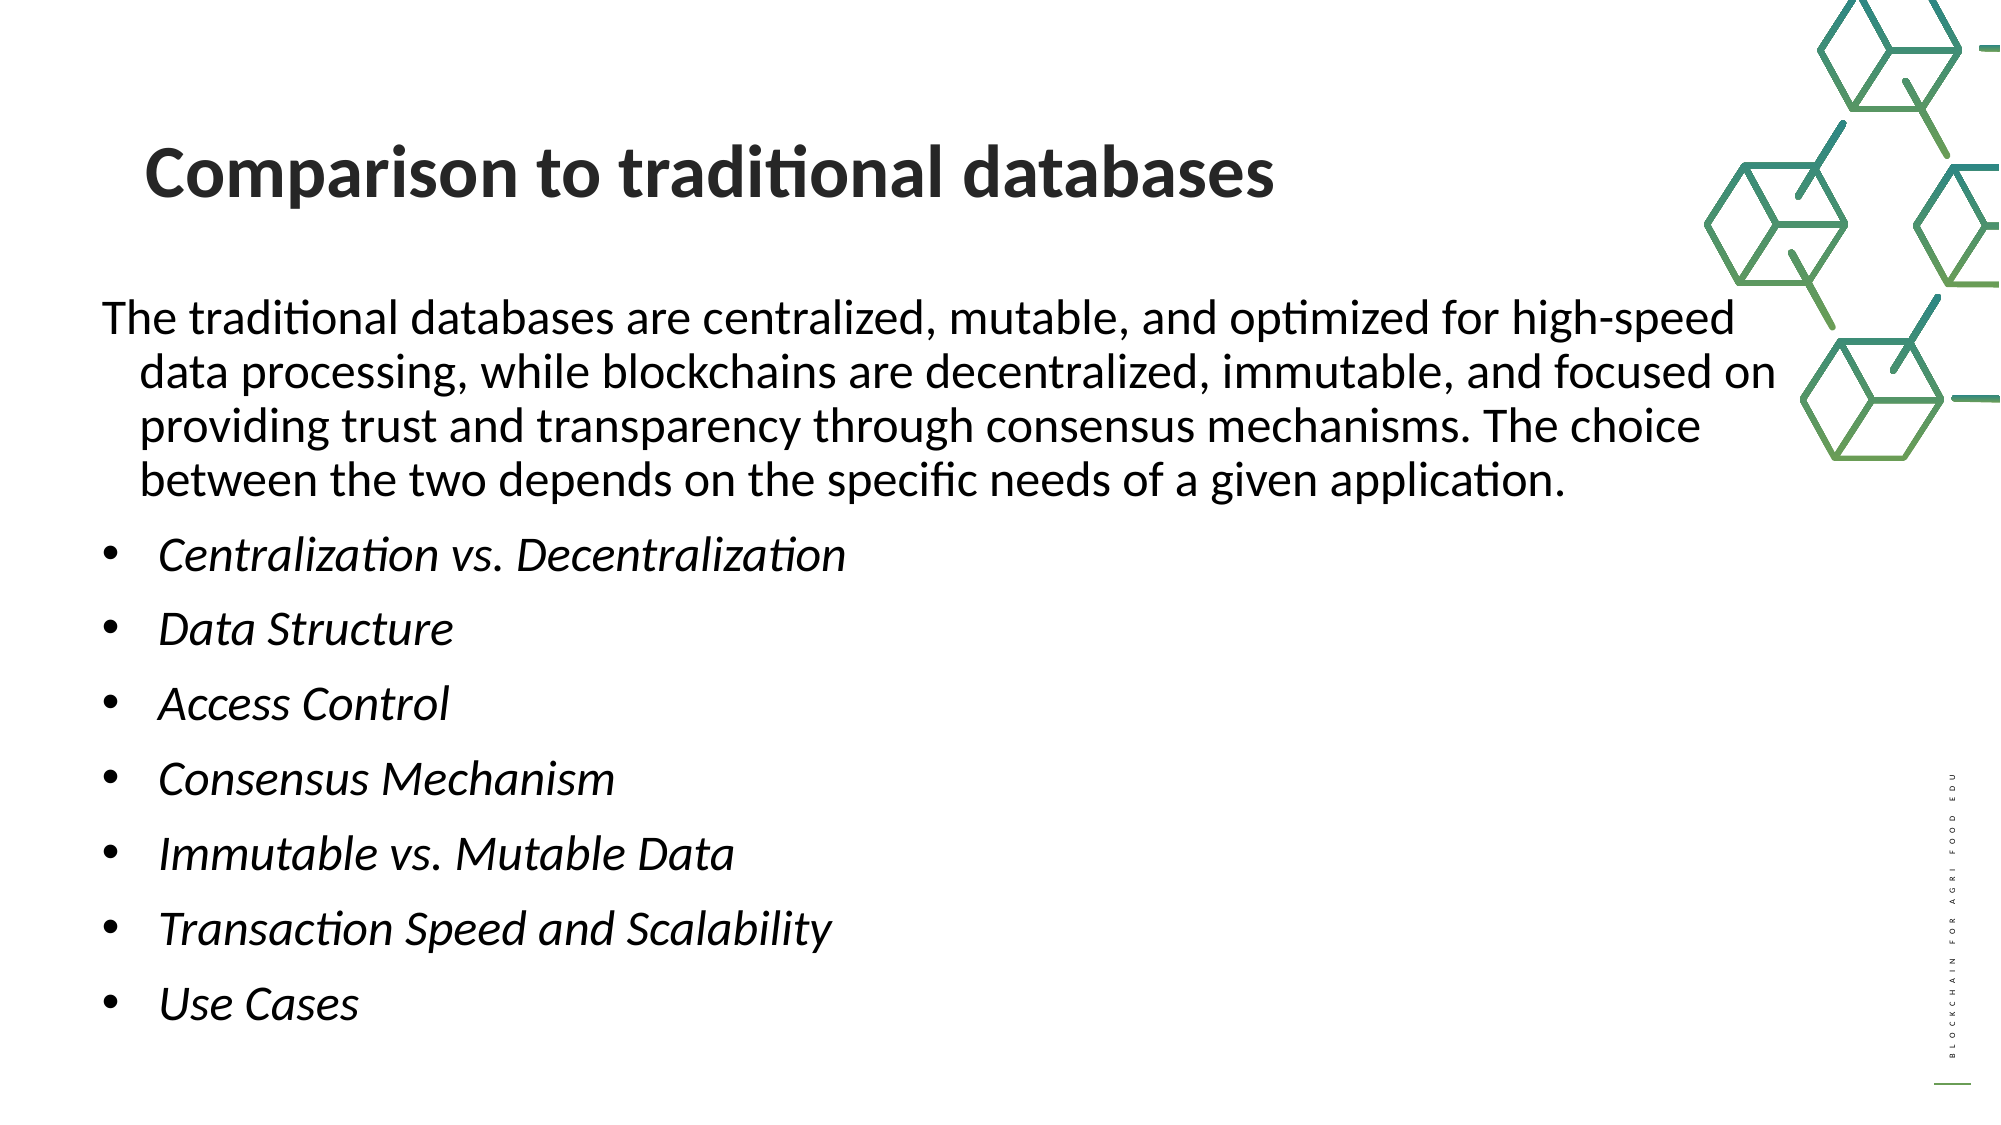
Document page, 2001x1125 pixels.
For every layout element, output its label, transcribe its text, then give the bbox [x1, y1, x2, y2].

list The traditional databases are centralized, mutable, and optimized for high-speed data processing, while blockchains are decentralized, immutable, and focused on providing trust and transparency through consensus mechanisms. The choice between the two depends on the specific needs of a given application. Centralization vs. Decentralization Data Structure Access Control Consensus Mechanism Immutable vs. Mutable Data Transaction Speed and Scalability Use Cases [86, 283, 1825, 1054]
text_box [1704, 0, 2000, 461]
list Comparison to traditional databases [130, 124, 1704, 337]
